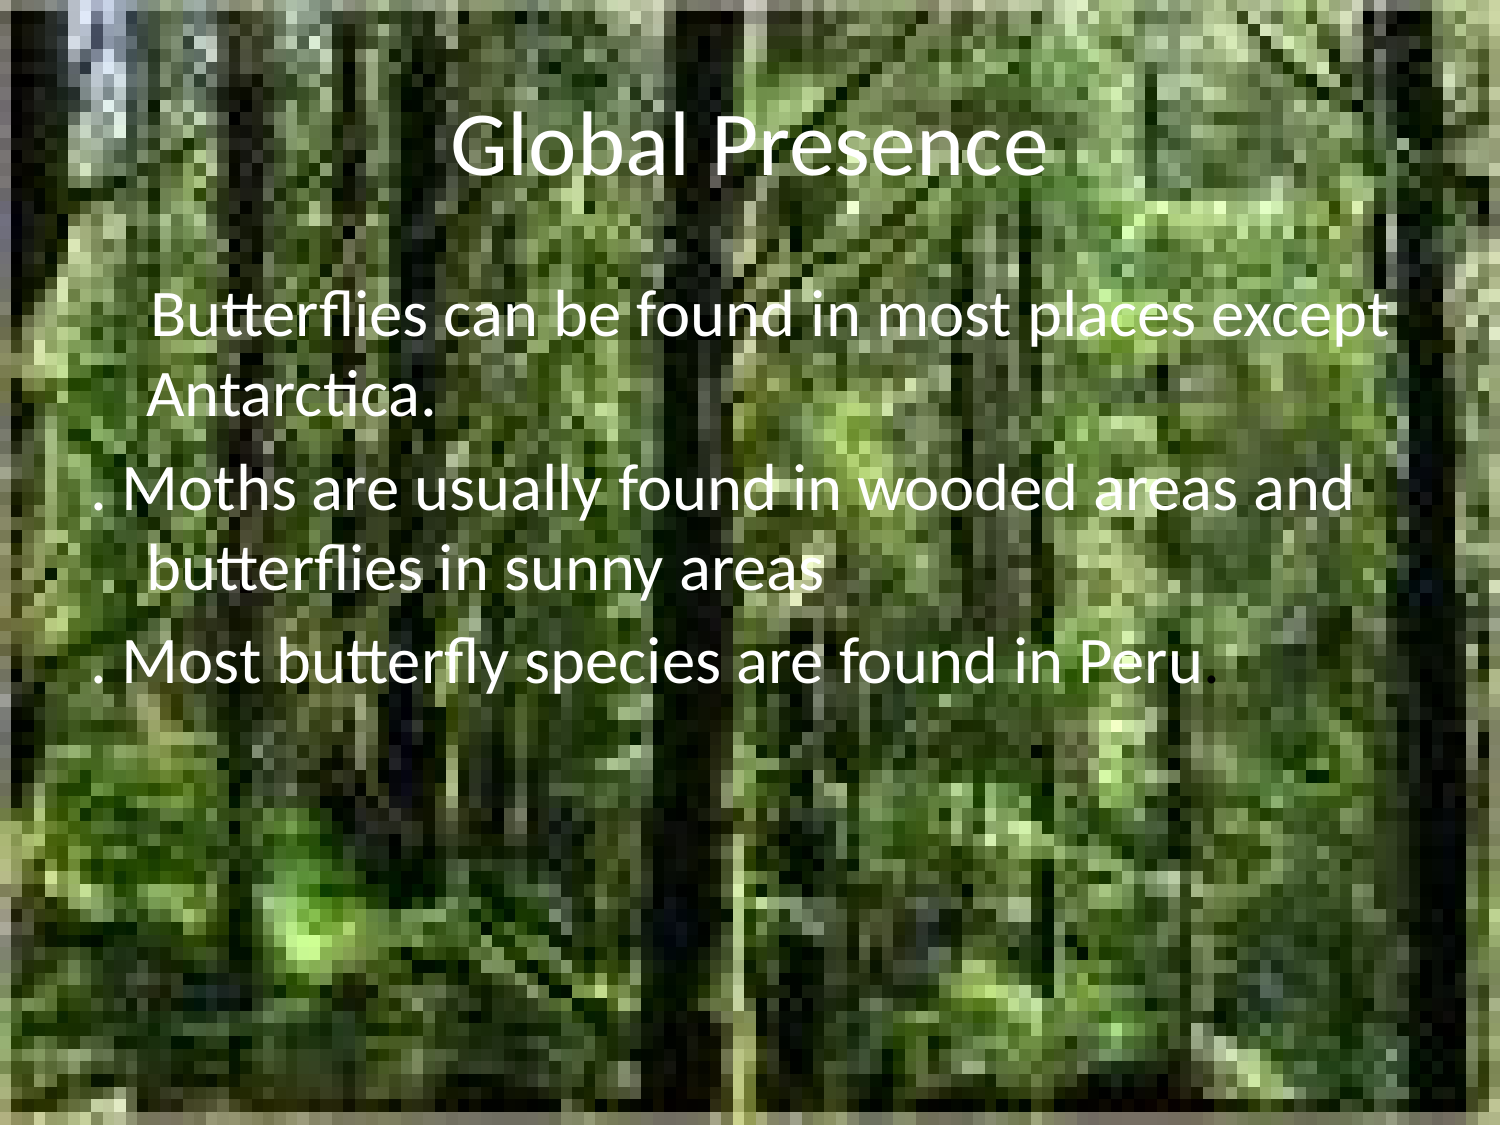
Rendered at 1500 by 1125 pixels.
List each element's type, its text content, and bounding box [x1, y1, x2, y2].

list Butterflies can be found in most places except Antarctica. . Moths are usually found in wooded areas and butterflies in sunny areas . Most butterfly species are found in Peru. [75, 262, 1425, 1005]
title Global Presence [75, 45, 1425, 233]
picture [0, 0, 1500, 1125]
